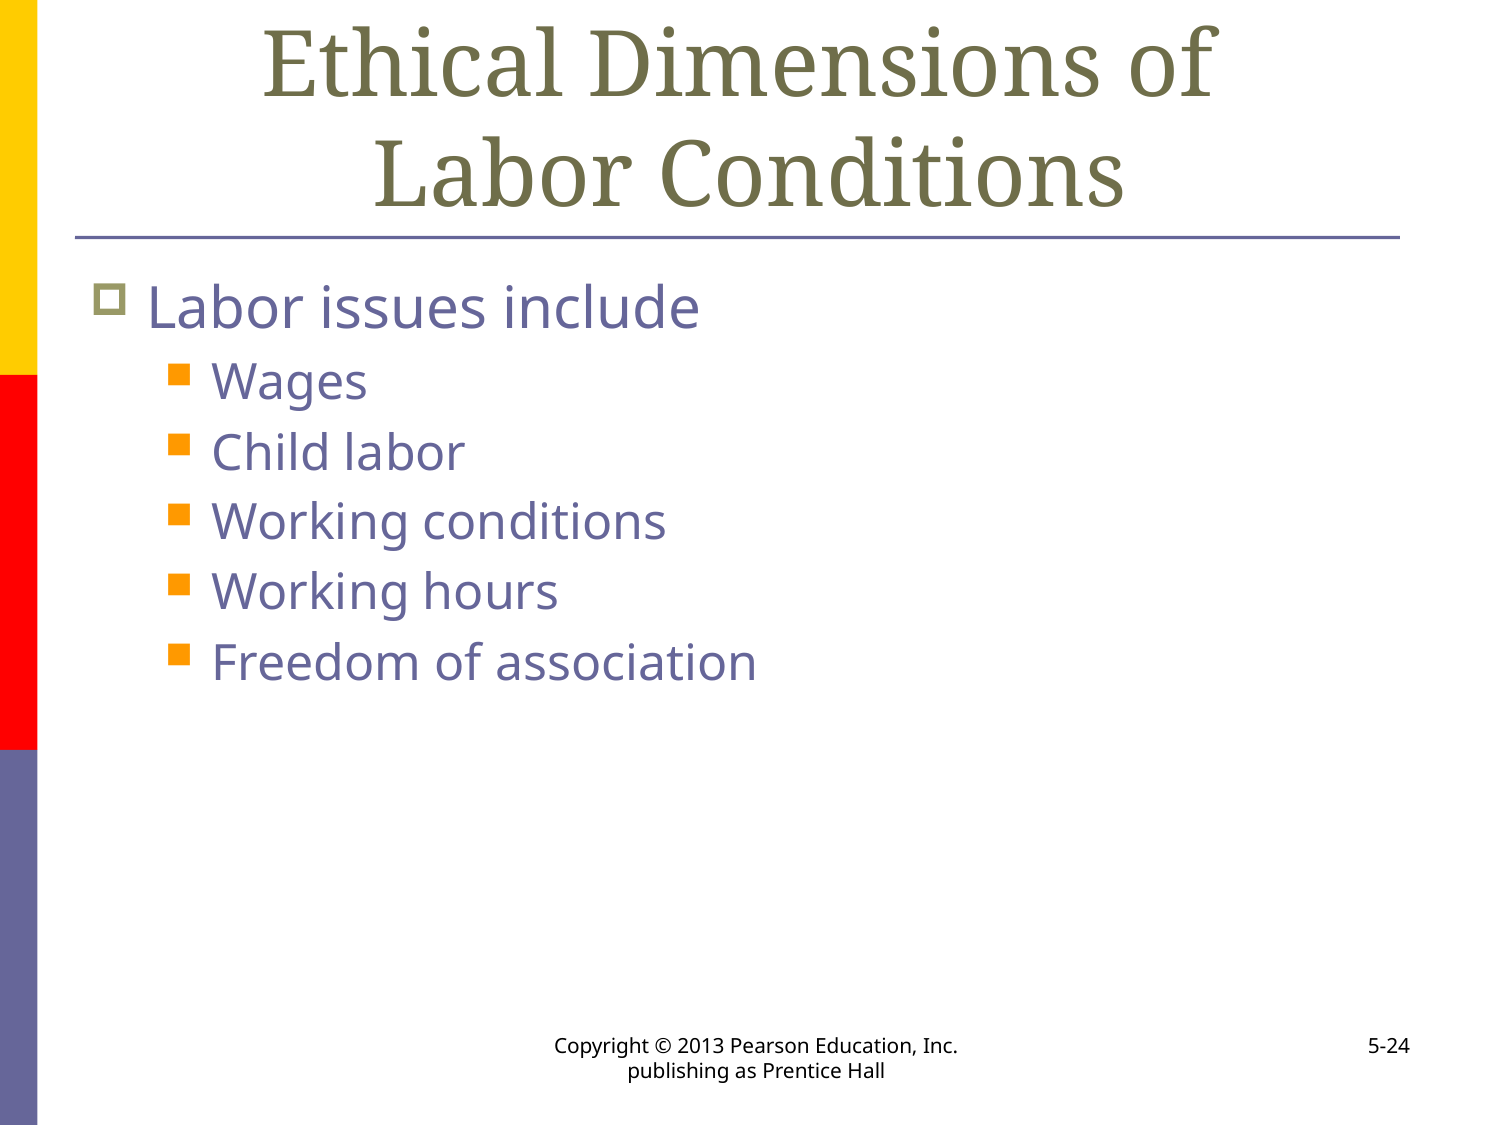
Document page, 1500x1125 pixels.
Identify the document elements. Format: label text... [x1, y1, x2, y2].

slide_number 5-24 [1074, 1025, 1425, 1100]
footer Copyright © 2013 Pearson Education, Inc. publishing as Prentice Hall [500, 1025, 1013, 1100]
list Labor issues include Wages Child labor Working conditions Working hours Freedom of association [75, 262, 1425, 1006]
title Ethical Dimensions of Labor Conditions [75, 45, 1425, 233]
